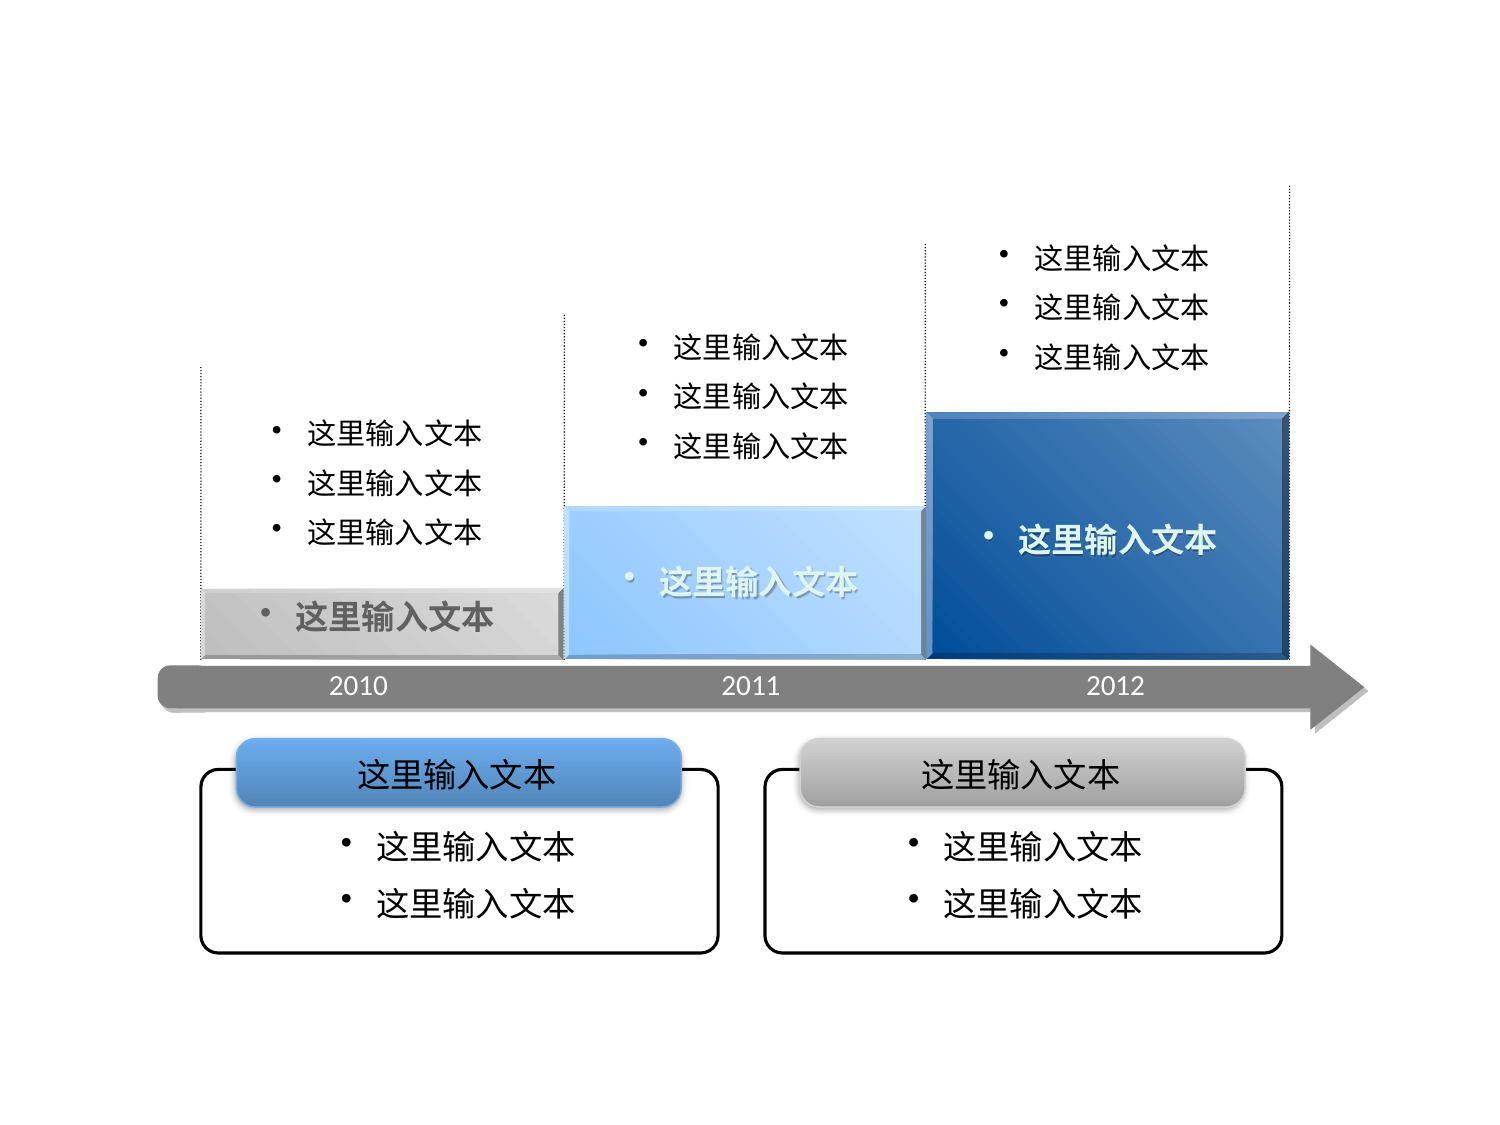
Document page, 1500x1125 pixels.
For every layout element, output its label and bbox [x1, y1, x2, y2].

text_box [200, 738, 719, 954]
text_box [764, 738, 1283, 954]
text_box [157, 644, 1365, 730]
text_box [200, 184, 1290, 660]
